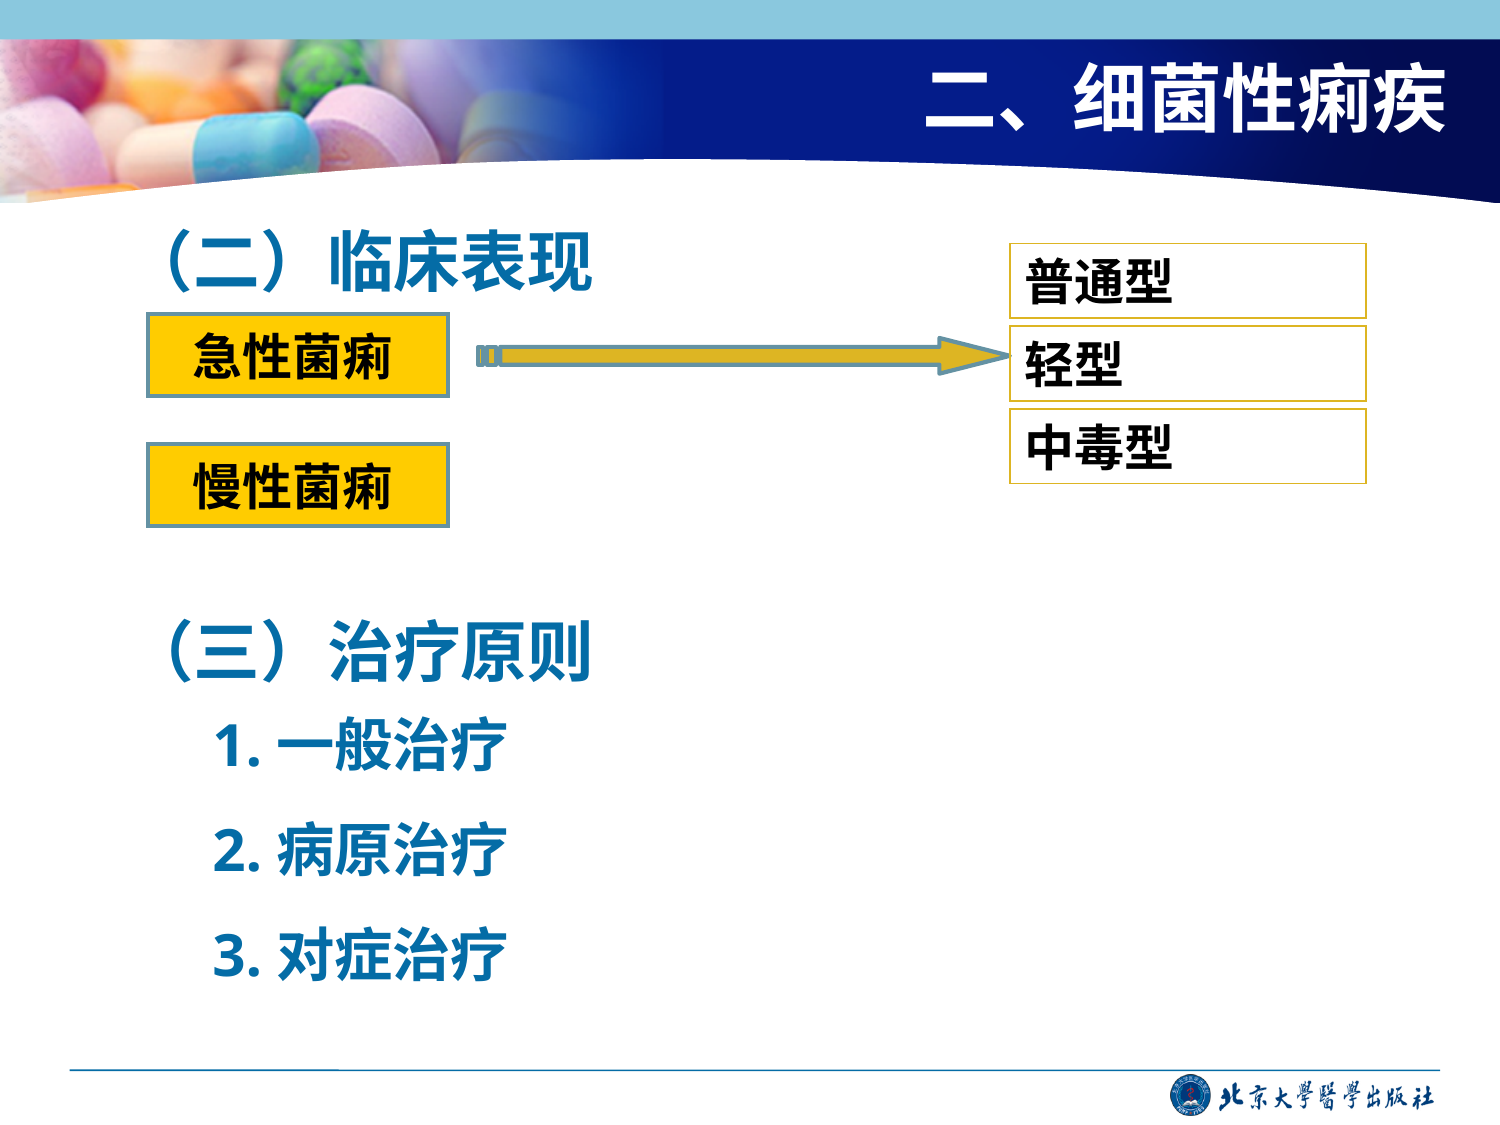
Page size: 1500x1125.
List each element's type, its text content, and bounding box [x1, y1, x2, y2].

text_box 1.一般治疗 2.病原治疗 3.对症治疗 [147, 665, 529, 996]
picture [1170, 1074, 1436, 1118]
text_box [500, 337, 1009, 374]
text_box （三）治疗原则 [112, 562, 774, 698]
text_box [478, 346, 483, 365]
title 二、细菌性痢疾 [137, 49, 1463, 143]
text_box [487, 346, 496, 365]
text_box （二）临床表现 [112, 172, 715, 308]
text_box 中毒型 [1009, 408, 1366, 484]
picture [0, 40, 1500, 203]
text_box 急性菌痢 [147, 314, 449, 397]
text_box 慢性菌痢 [147, 444, 449, 527]
text_box 普通型 [1009, 243, 1366, 319]
text_box 轻型 [1009, 326, 1366, 401]
